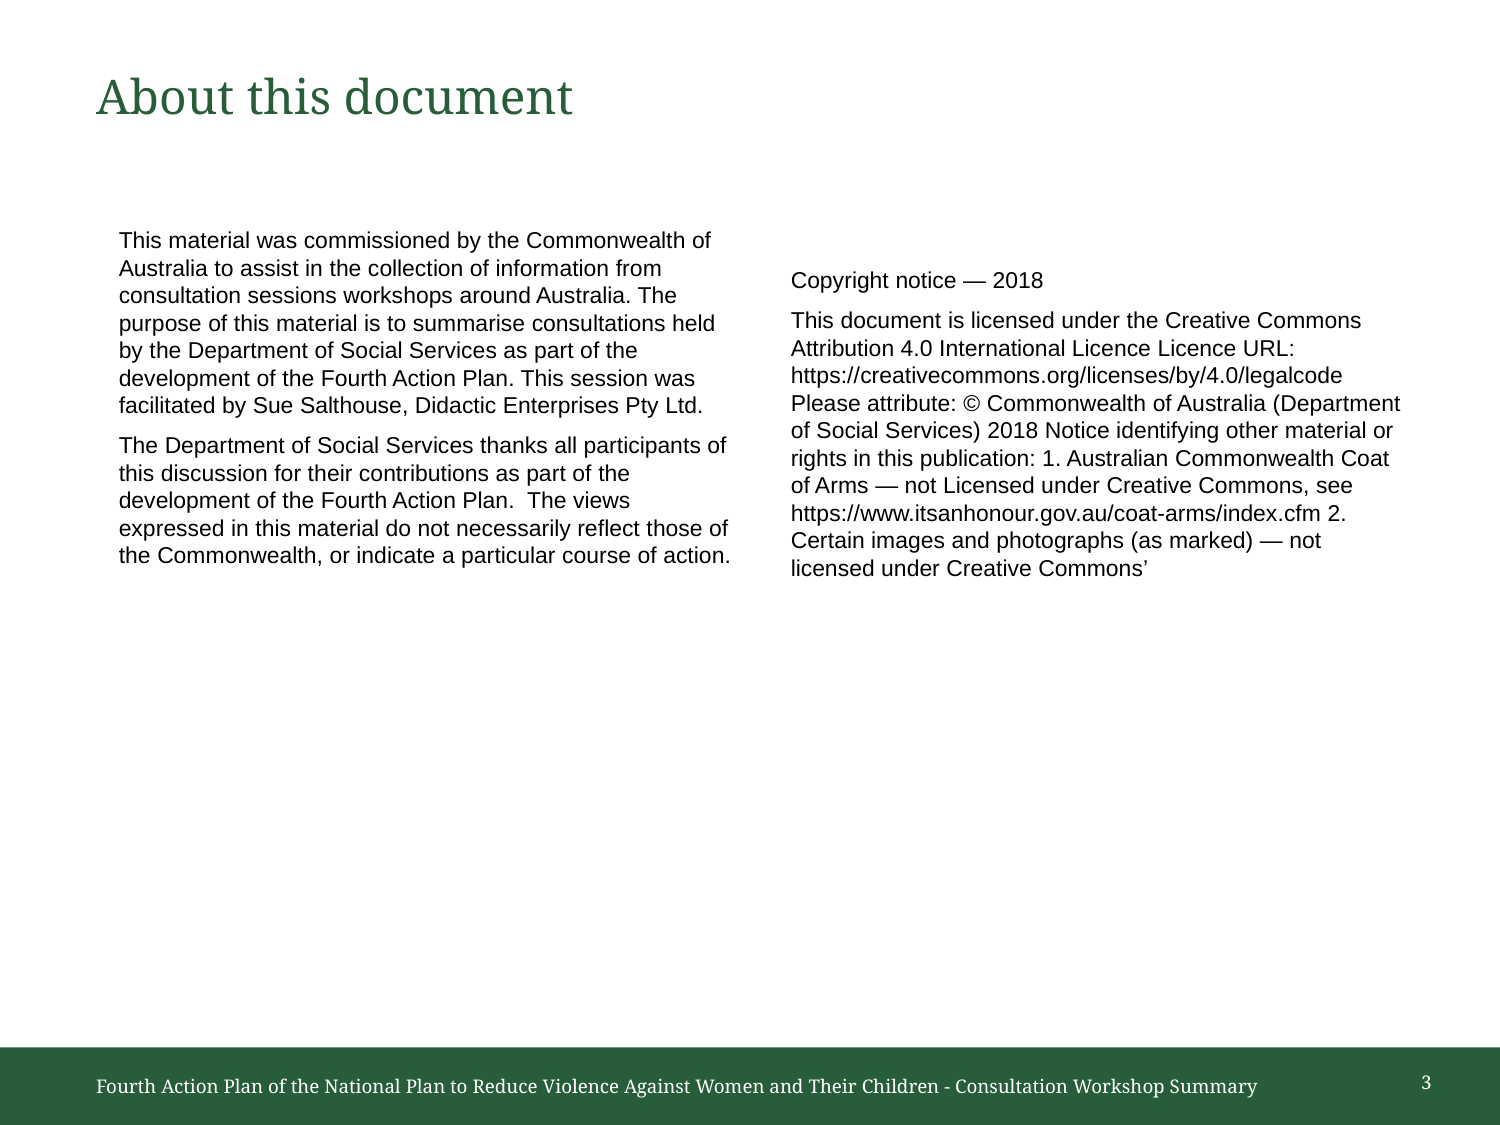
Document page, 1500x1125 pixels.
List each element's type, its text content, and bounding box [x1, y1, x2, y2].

title About this document [95, 76, 1405, 133]
text_box Fourth Action Plan of the National Plan to Reduce Violence Against Women and Their Children - Consultation Workshop Summary [96, 1074, 1273, 1098]
slide_number 3 [1410, 1072, 1432, 1095]
list This material was commissioned by the Commonwealth of Australia to assist in the collection of information from consultation sessions workshops around Australia. The purpose of this material is to summarise consultations held by the Department of Social Services as part of the development of the Fourth Action Plan. This session was facilitated by Sue Salthouse, Didactic Enterprises Pty Ltd. The Department of Social Services thanks all participants of this discussion for their contributions as part of the development of the Fourth Action Plan. The views expressed in this material do not necessarily reflect those of the Commonwealth, or indicate a particular course of action. Copyright notice — 2018 This document is licensed under the Creative Commons Attribution 4.0 International Licence Licence URL: https://creativecommons.org/licenses/by/4.0/legalcode Please attribute: © Commonwealth of Australia (Department of Social Services) 2018 Notice identifying other material or rights in this publication: 1. Australian Commonwealth Coat of Arms — not Licensed under Creative Commons, see https://www.itsanhonour.gov.au/coat-arms/index.cfm 2. Certain images and photographs (as marked) — not licensed under Creative Commons’ [118, 225, 1405, 771]
